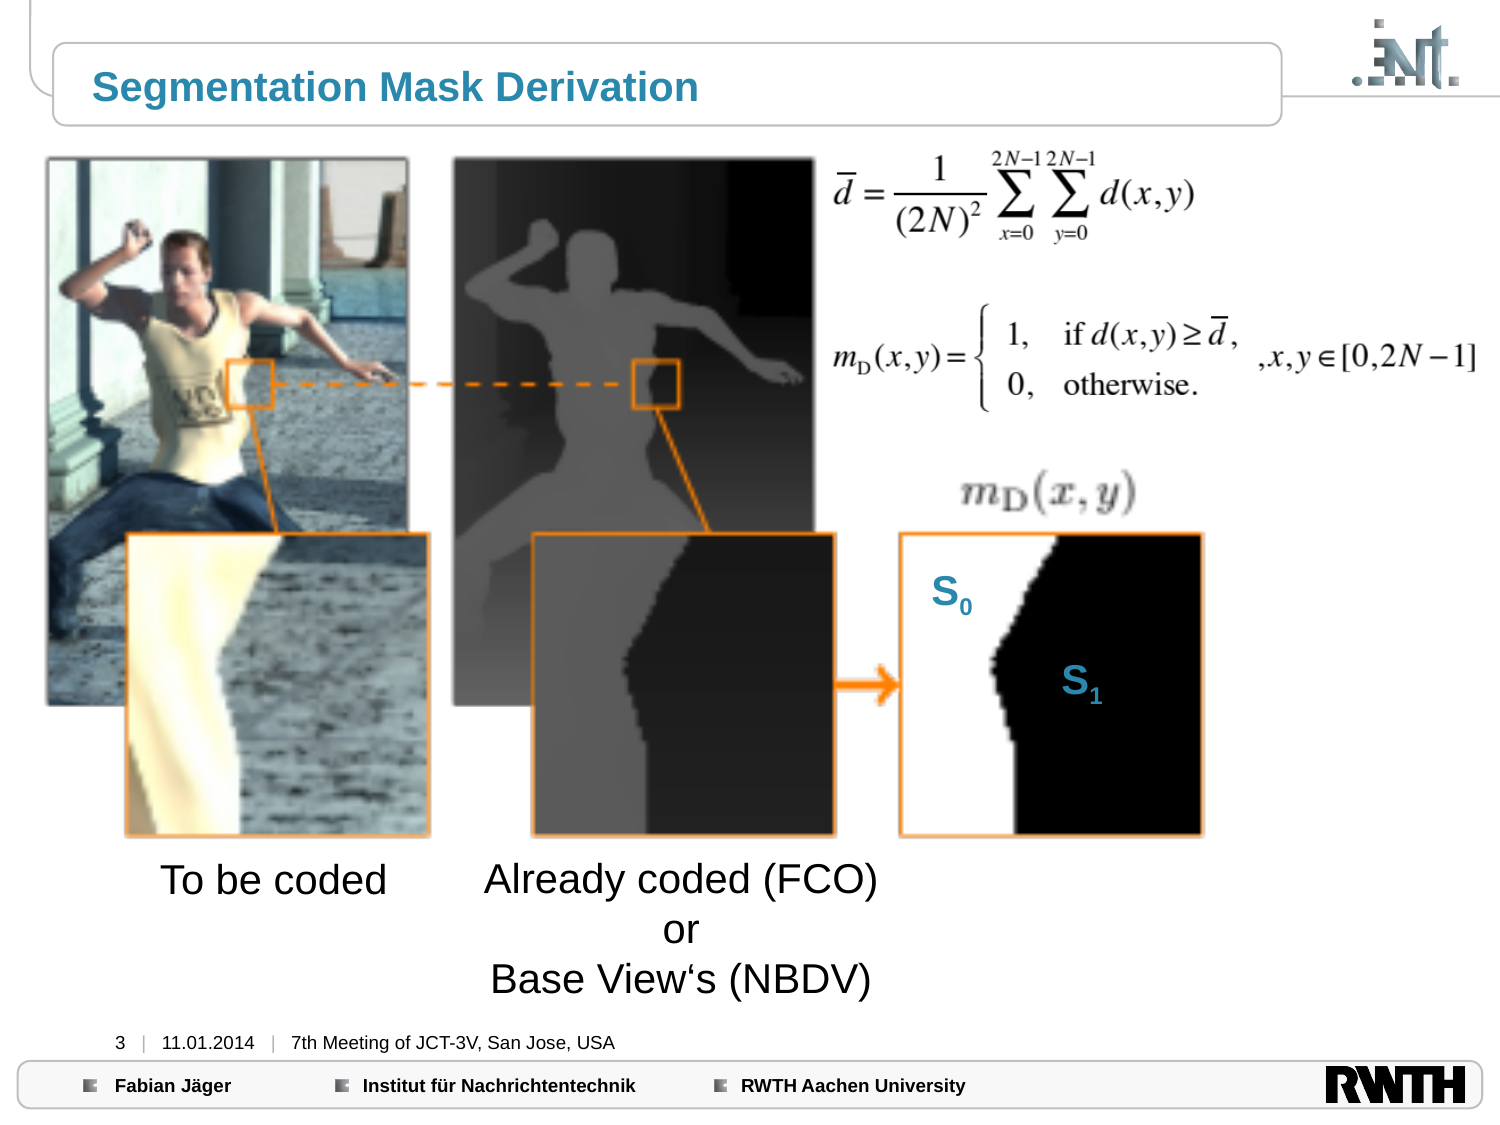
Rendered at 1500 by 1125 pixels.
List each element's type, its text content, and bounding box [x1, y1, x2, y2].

picture [1325, 1067, 1468, 1104]
text_box Already coded (FCO) or Base View‘s (NBDV) [469, 863, 894, 1010]
picture [714, 1079, 727, 1092]
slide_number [100, 1023, 1471, 1067]
title Segmentation Mask Derivation [76, 48, 1412, 120]
picture [29, 136, 1483, 854]
text_box To be coded [145, 863, 403, 911]
picture [335, 1079, 349, 1092]
picture [1352, 19, 1459, 90]
picture [83, 1079, 97, 1092]
